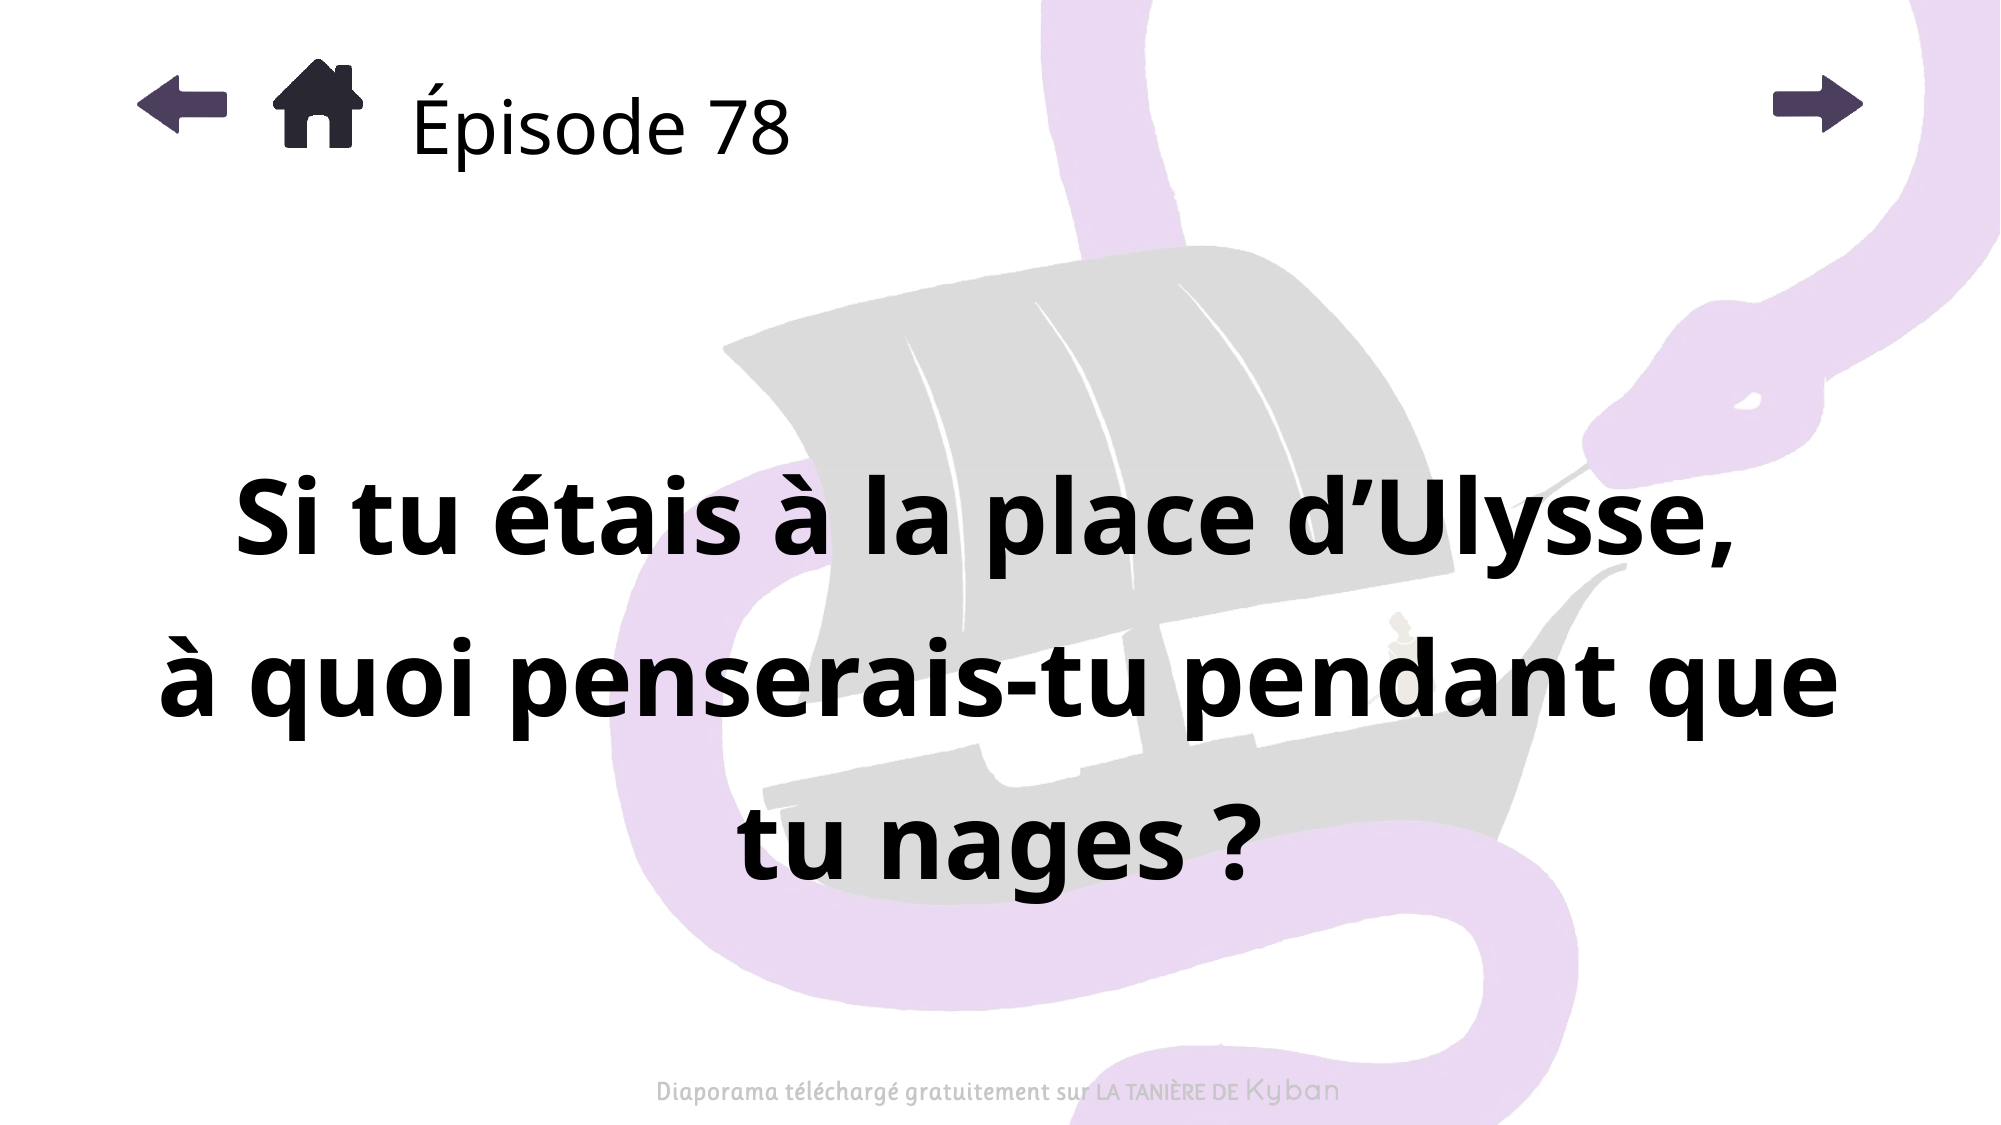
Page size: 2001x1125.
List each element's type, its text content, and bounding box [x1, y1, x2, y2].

list Si tu étais à la place d’Ulysse, à quoi penserais-tu pendant que tu nages ? [137, 299, 1863, 1014]
picture [0, 0, 2001, 1125]
title Épisode 78 [395, 59, 1863, 202]
